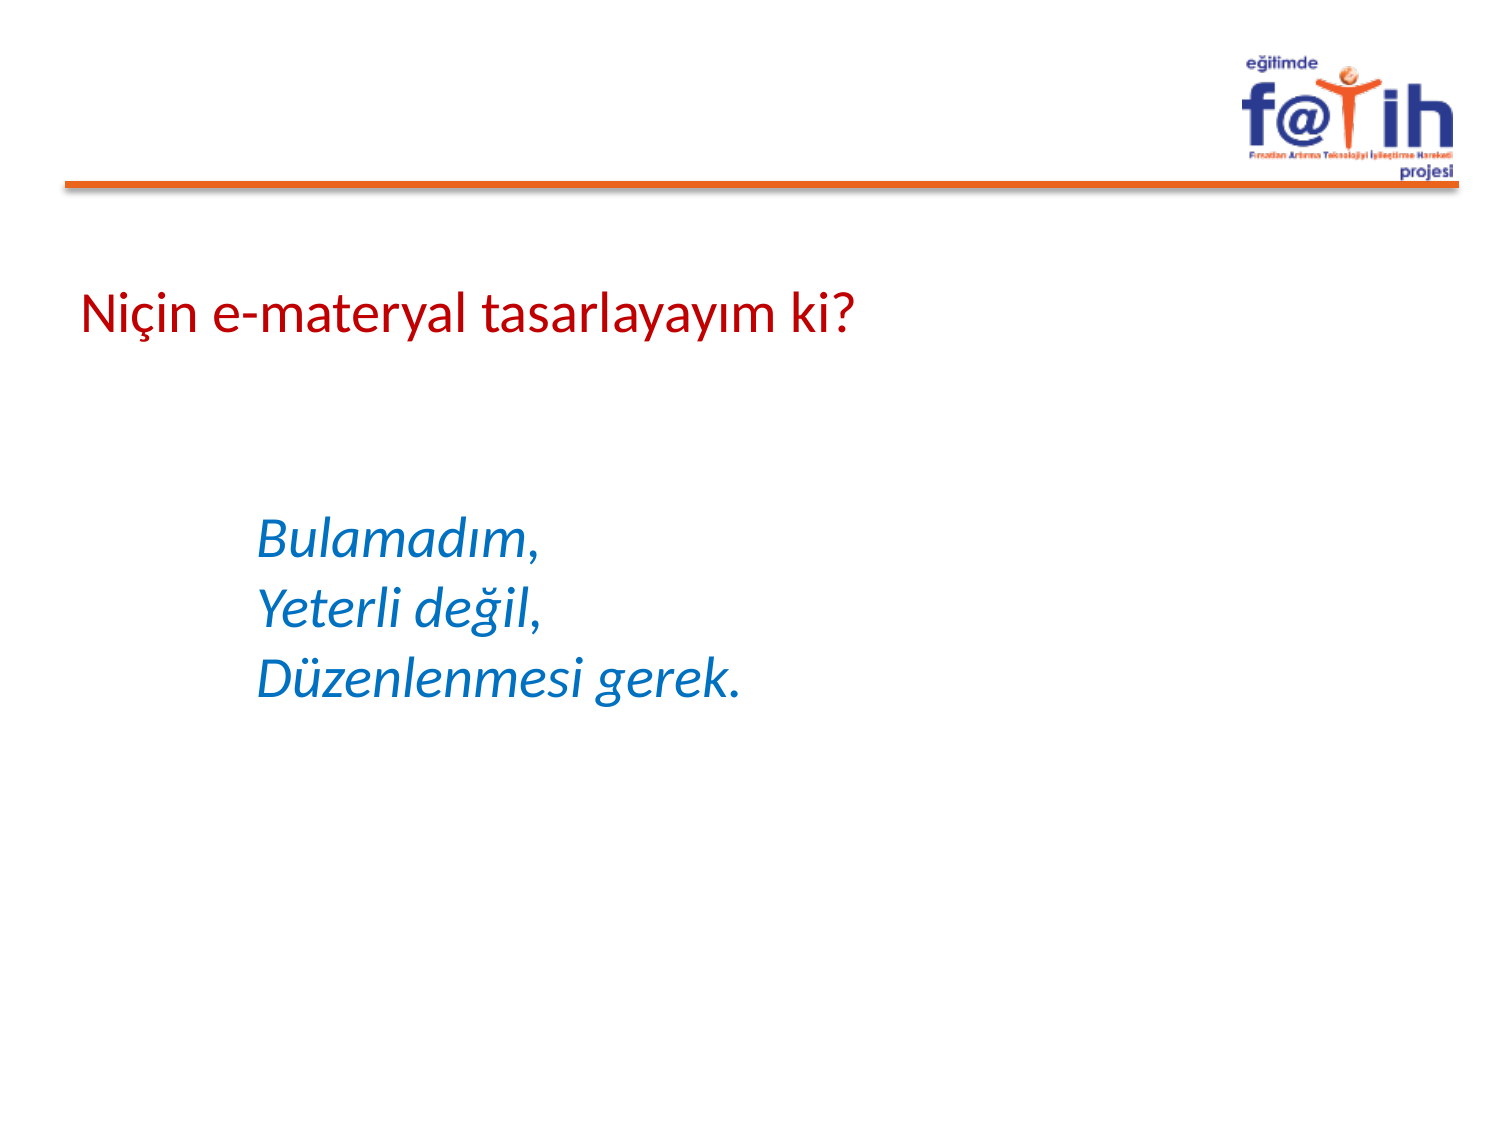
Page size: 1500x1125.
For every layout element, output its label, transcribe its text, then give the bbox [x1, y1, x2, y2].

list Niçin e-materyal tasarlayayım ki? [64, 267, 1415, 409]
picture [1242, 54, 1453, 182]
text_box Bulamadım, Yeterli değil, Düzenlenmesi gerek. [242, 491, 821, 717]
